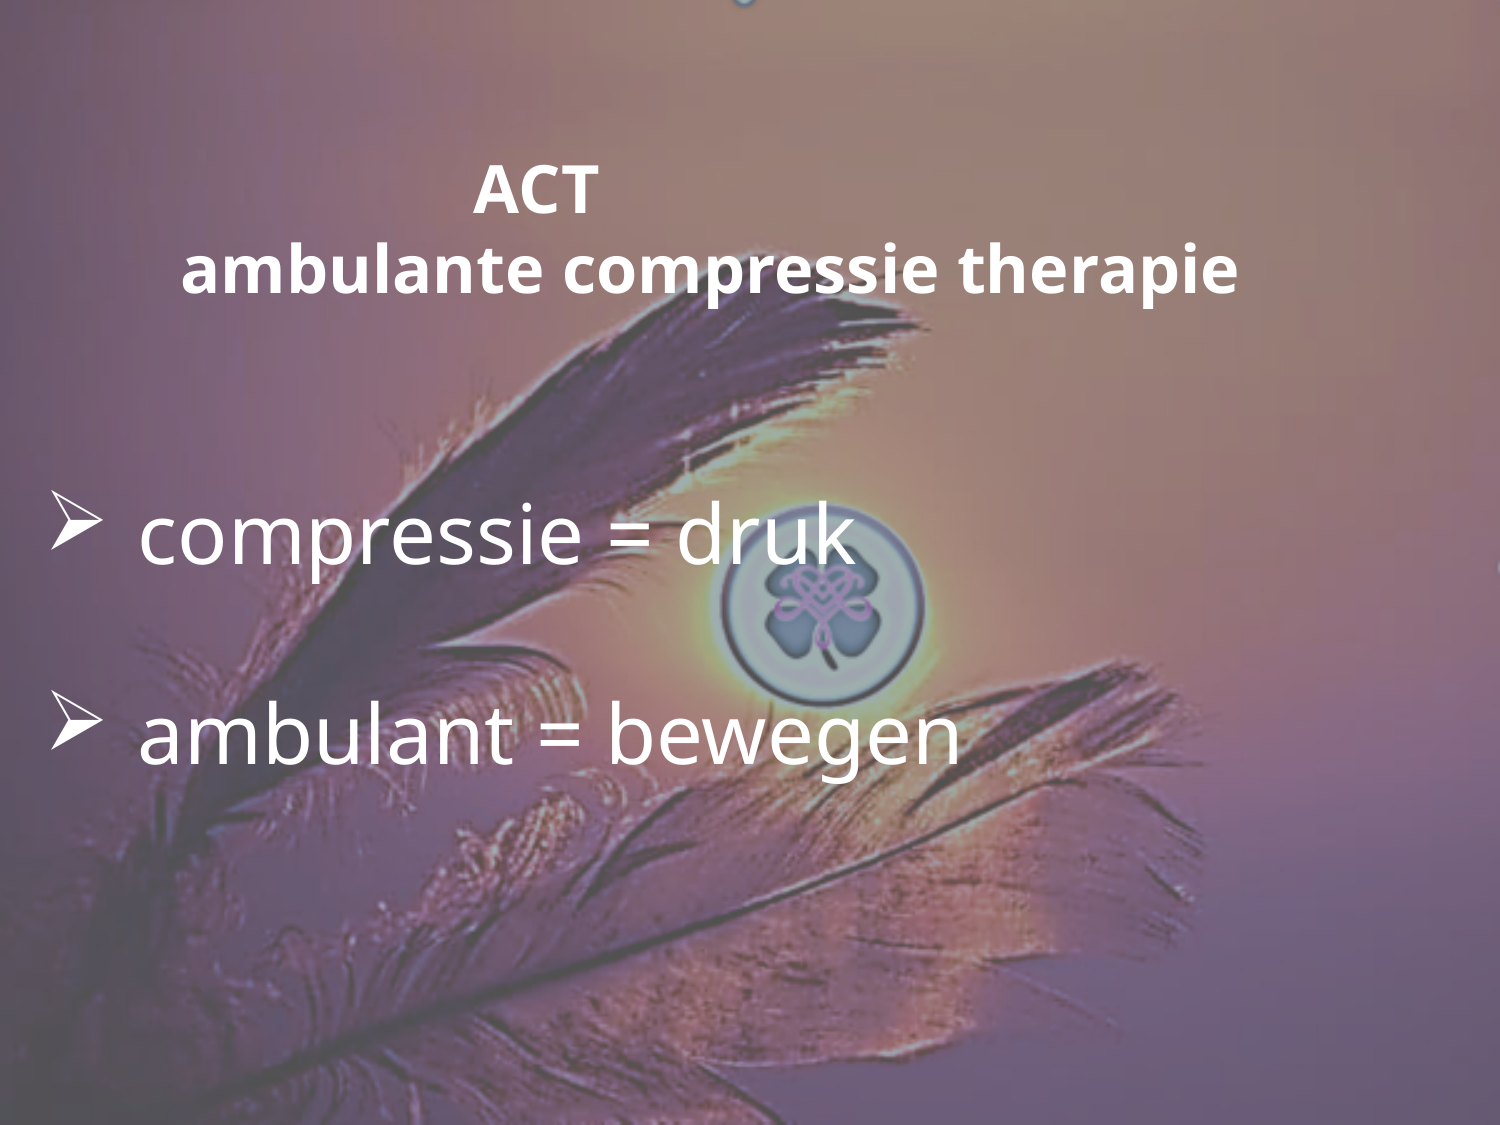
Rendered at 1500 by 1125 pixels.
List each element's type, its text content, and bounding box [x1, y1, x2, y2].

title ACT ambulante compressie therapie [165, 110, 1459, 263]
picture [0, 0, 1500, 1125]
text_box compressie = druk ambulant = bewegen [29, 373, 1400, 789]
